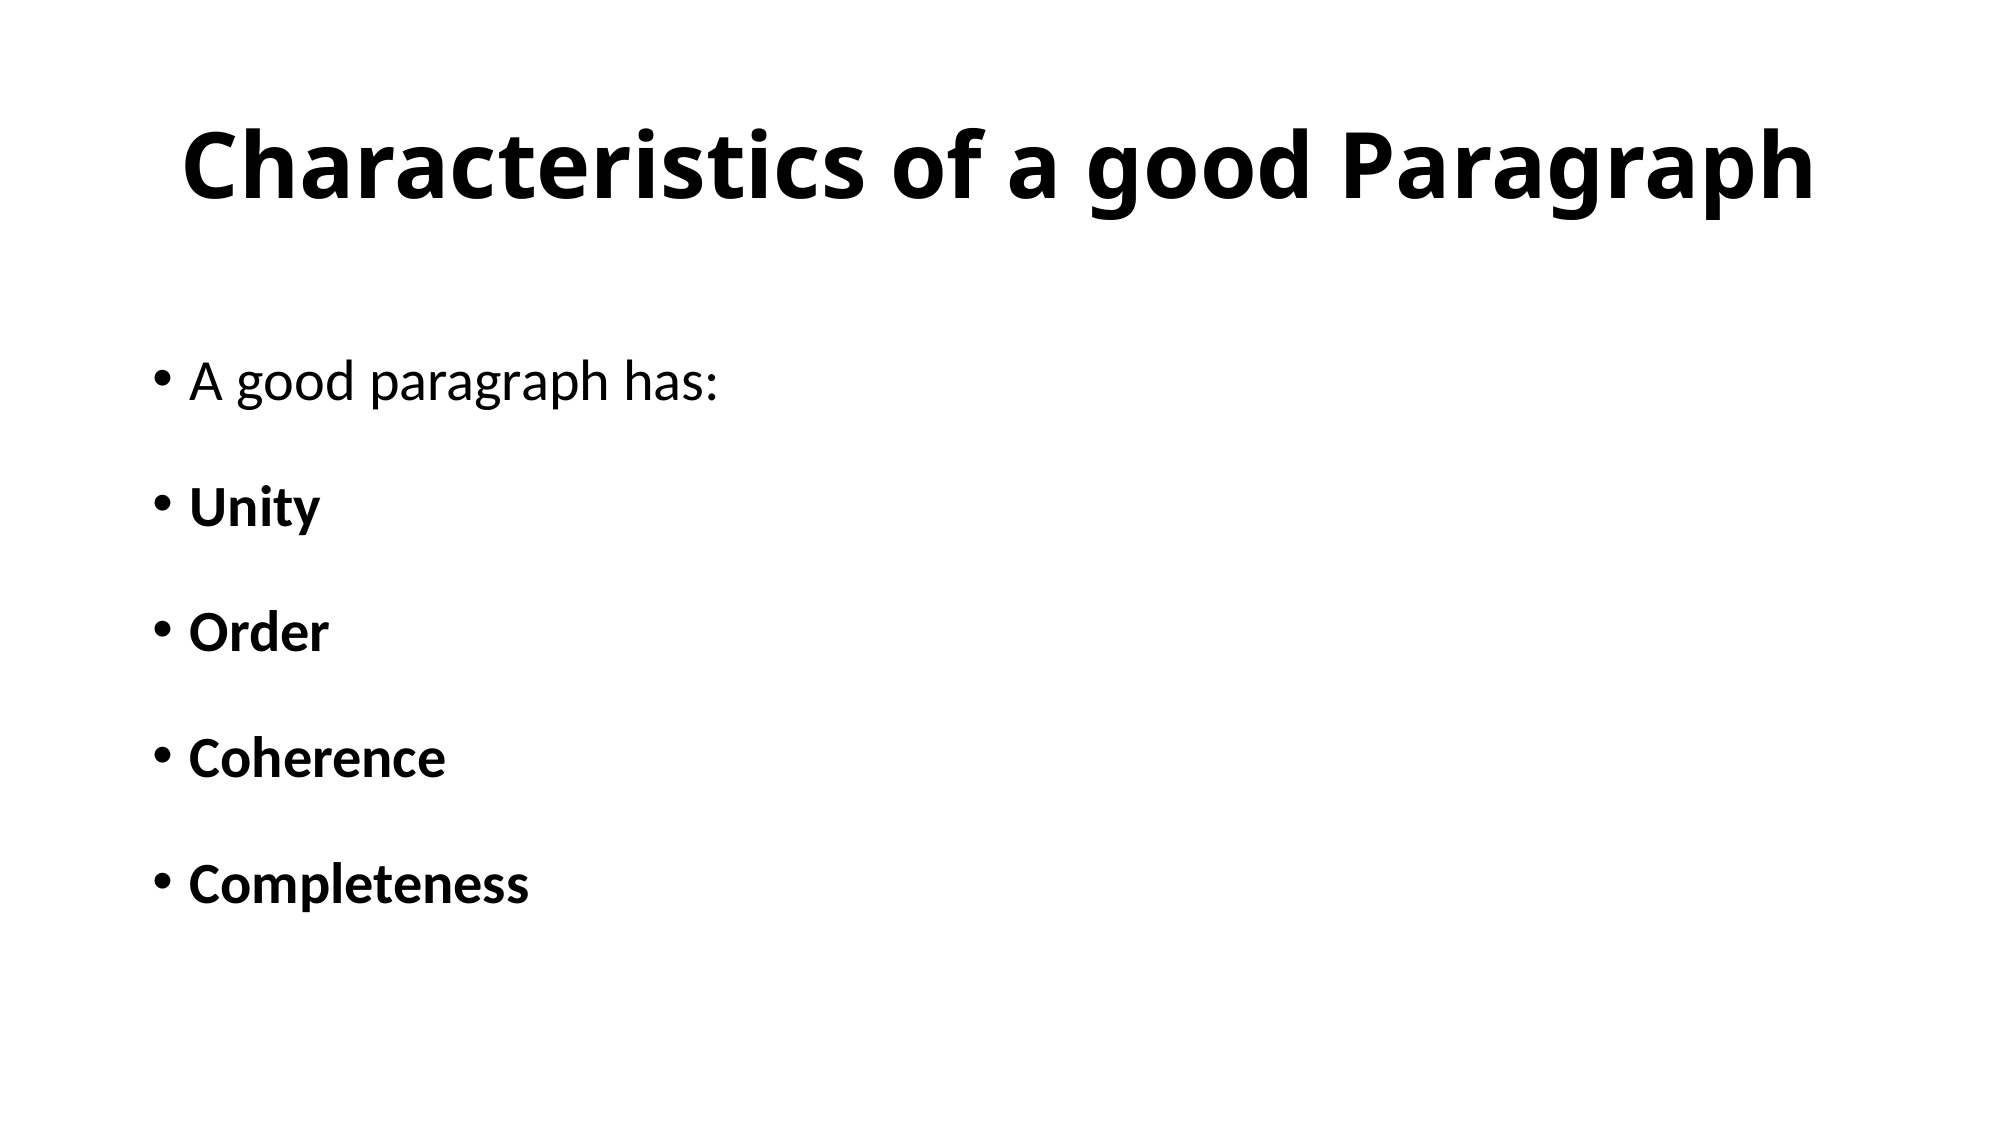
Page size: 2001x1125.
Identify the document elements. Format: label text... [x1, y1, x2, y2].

title Characteristics of a good Paragraph [137, 59, 1863, 278]
list A good paragraph has: Unity Order Coherence Completeness [137, 299, 1863, 1014]
